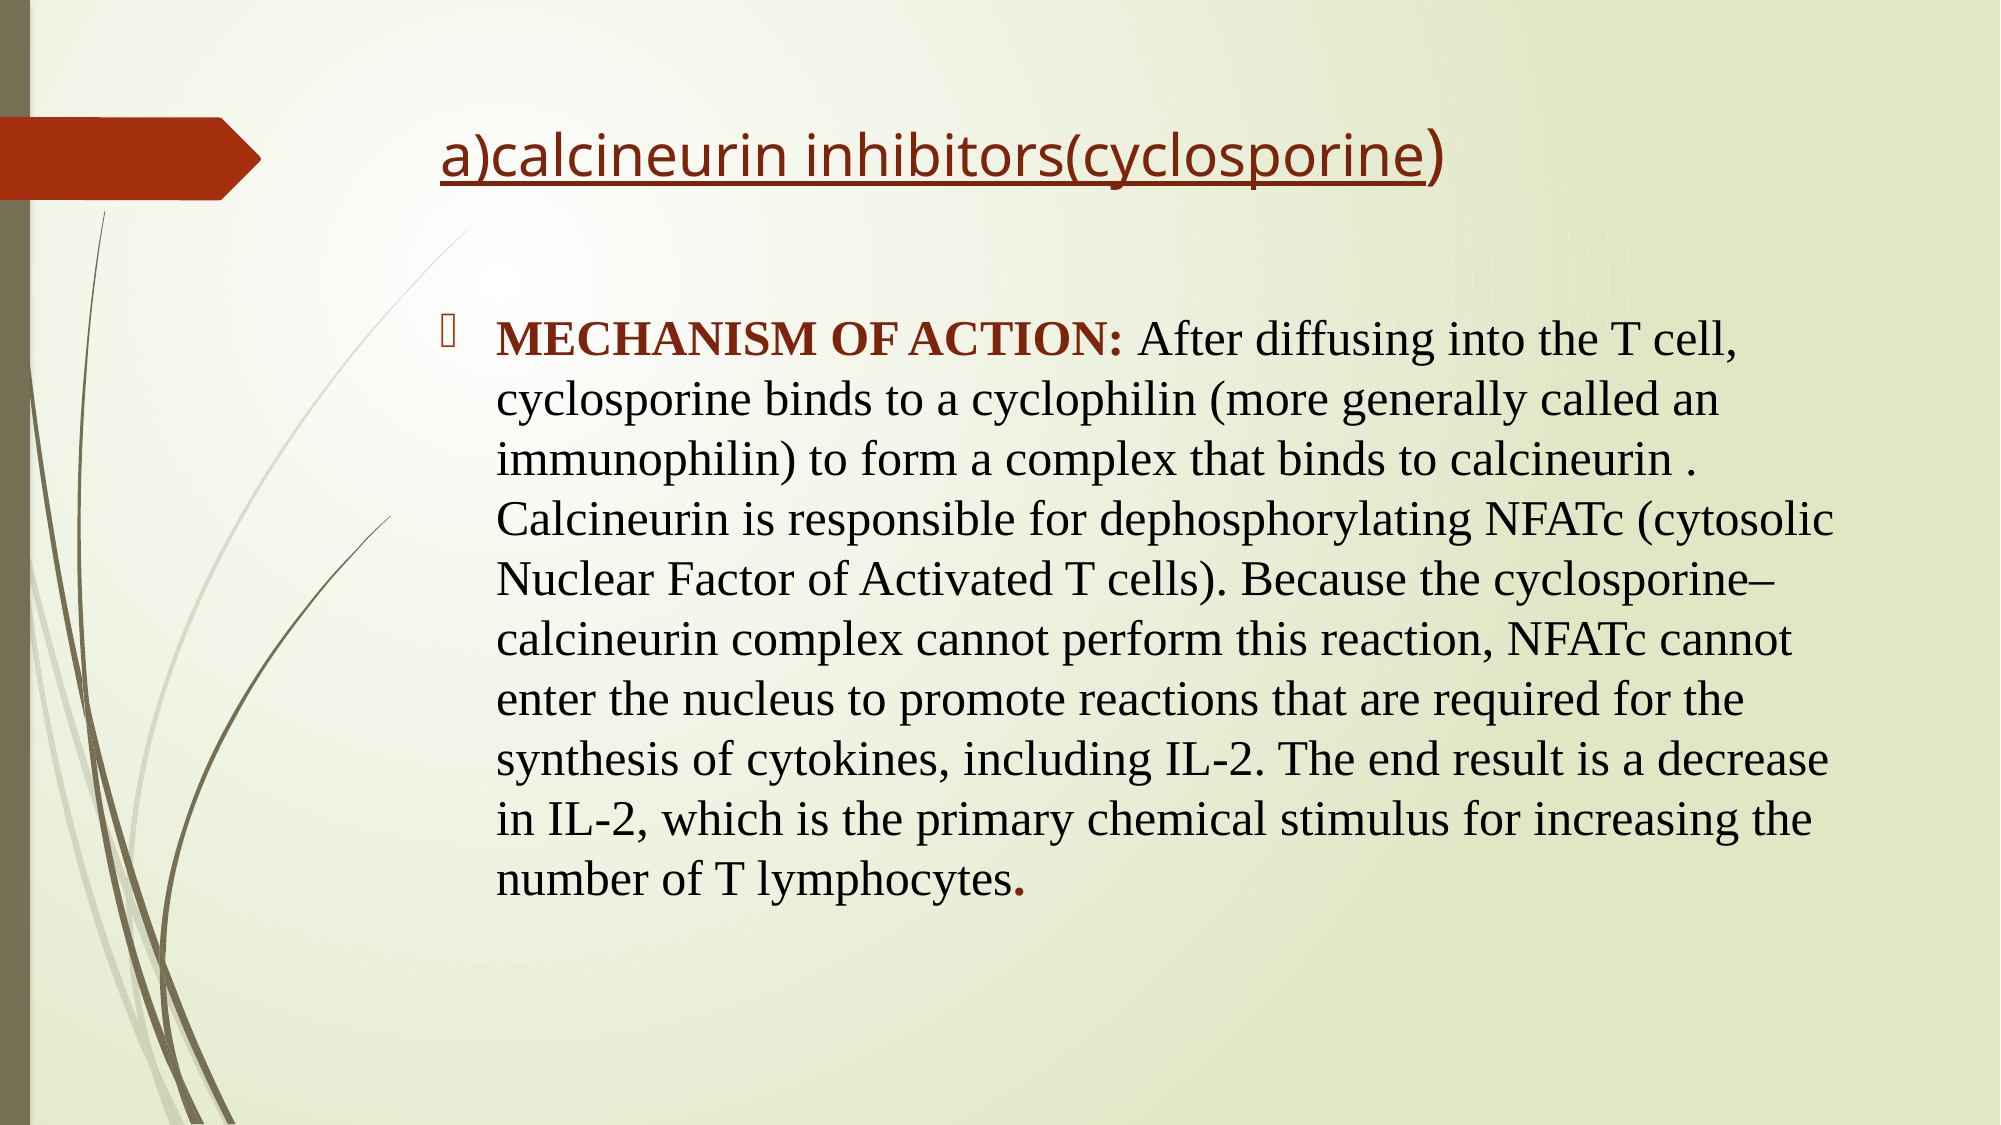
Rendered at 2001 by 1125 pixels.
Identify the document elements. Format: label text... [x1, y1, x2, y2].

list MECHANISM OF ACTION: After diffusing into the T cell, cyclosporine binds to a cyclophilin (more generally called an immunophilin) to form a complex that binds to calcineurin . Calcineurin is responsible for dephosphorylating NFATc (cytosolic Nuclear Factor of Activated T cells). Because the cyclosporine– calcineurin complex cannot perform this reaction, NFATc cannot enter the nucleus to promote reactions that are required for the synthesis of cytokines, including IL-2. The end result is a decrease in IL-2, which is the primary chemical stimulus for increasing the number of T lymphocytes. [424, 297, 1888, 970]
title a)calcineurin inhibitors(cyclosporine) [425, 102, 1888, 269]
